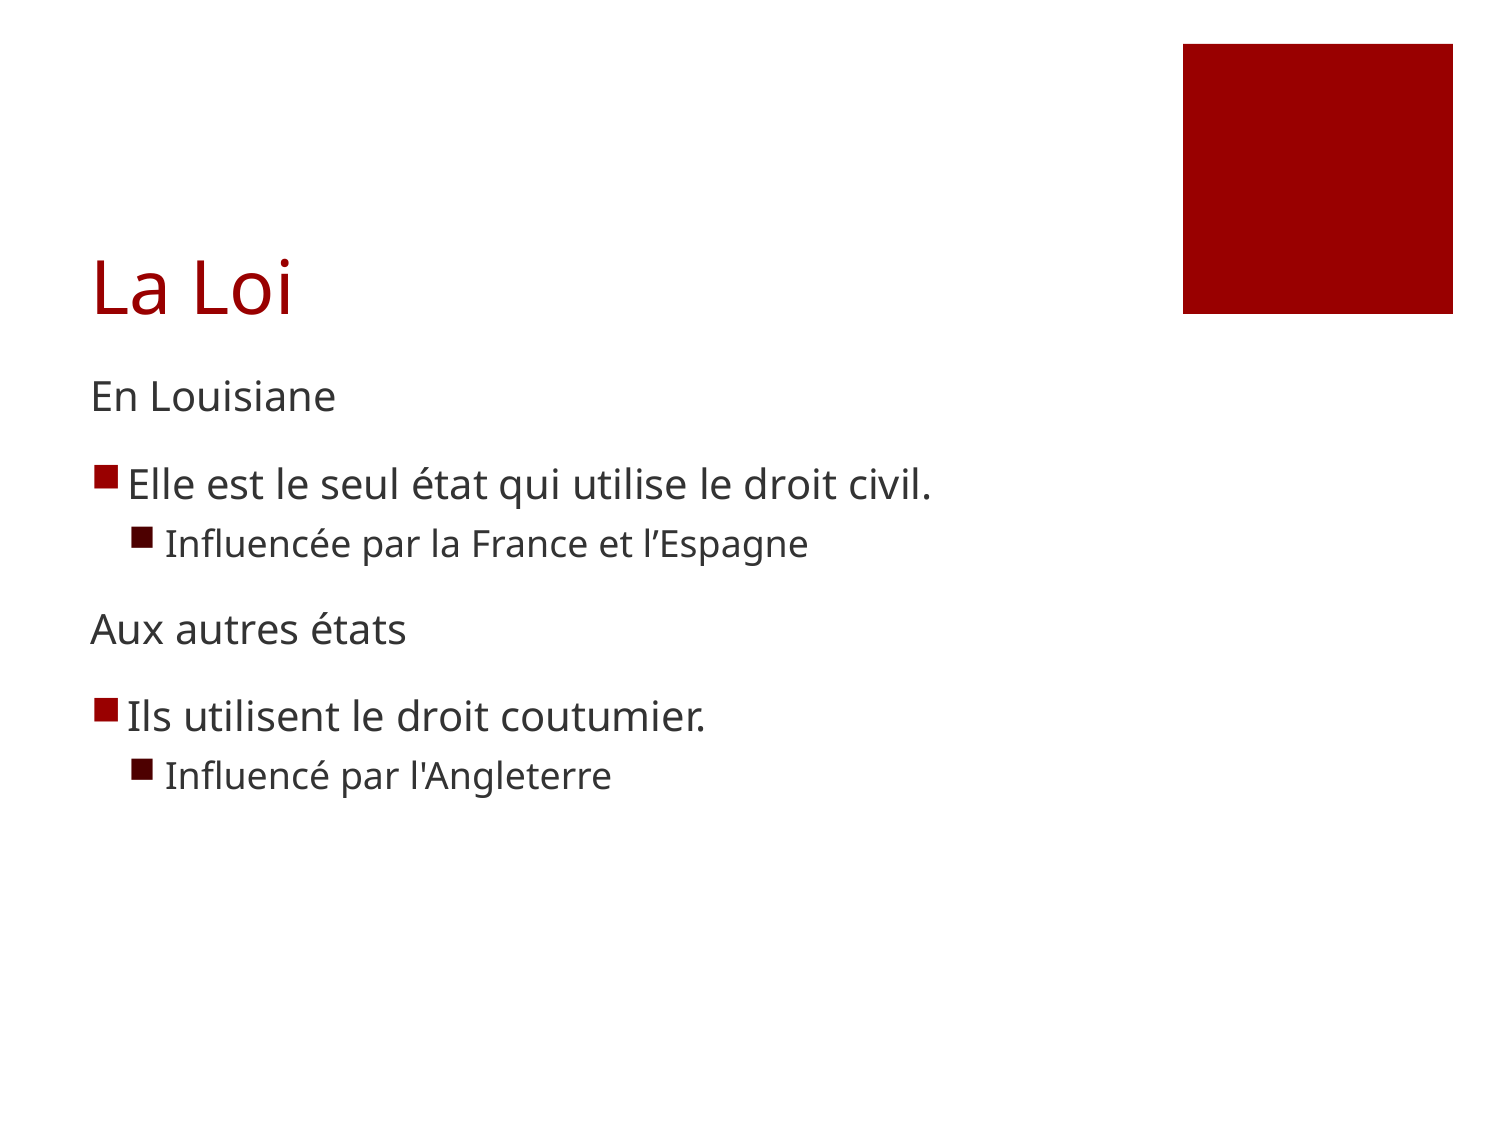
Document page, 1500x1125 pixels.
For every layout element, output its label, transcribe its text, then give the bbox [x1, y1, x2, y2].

title La Loi [75, 149, 1143, 338]
list En Louisiane Elle est le seul état qui utilise le droit civil. Influencée par la France et l’Espagne Aux autres états Ils utilisent le droit coutumier. Influencé par l'Angleterre [75, 362, 1143, 1005]
